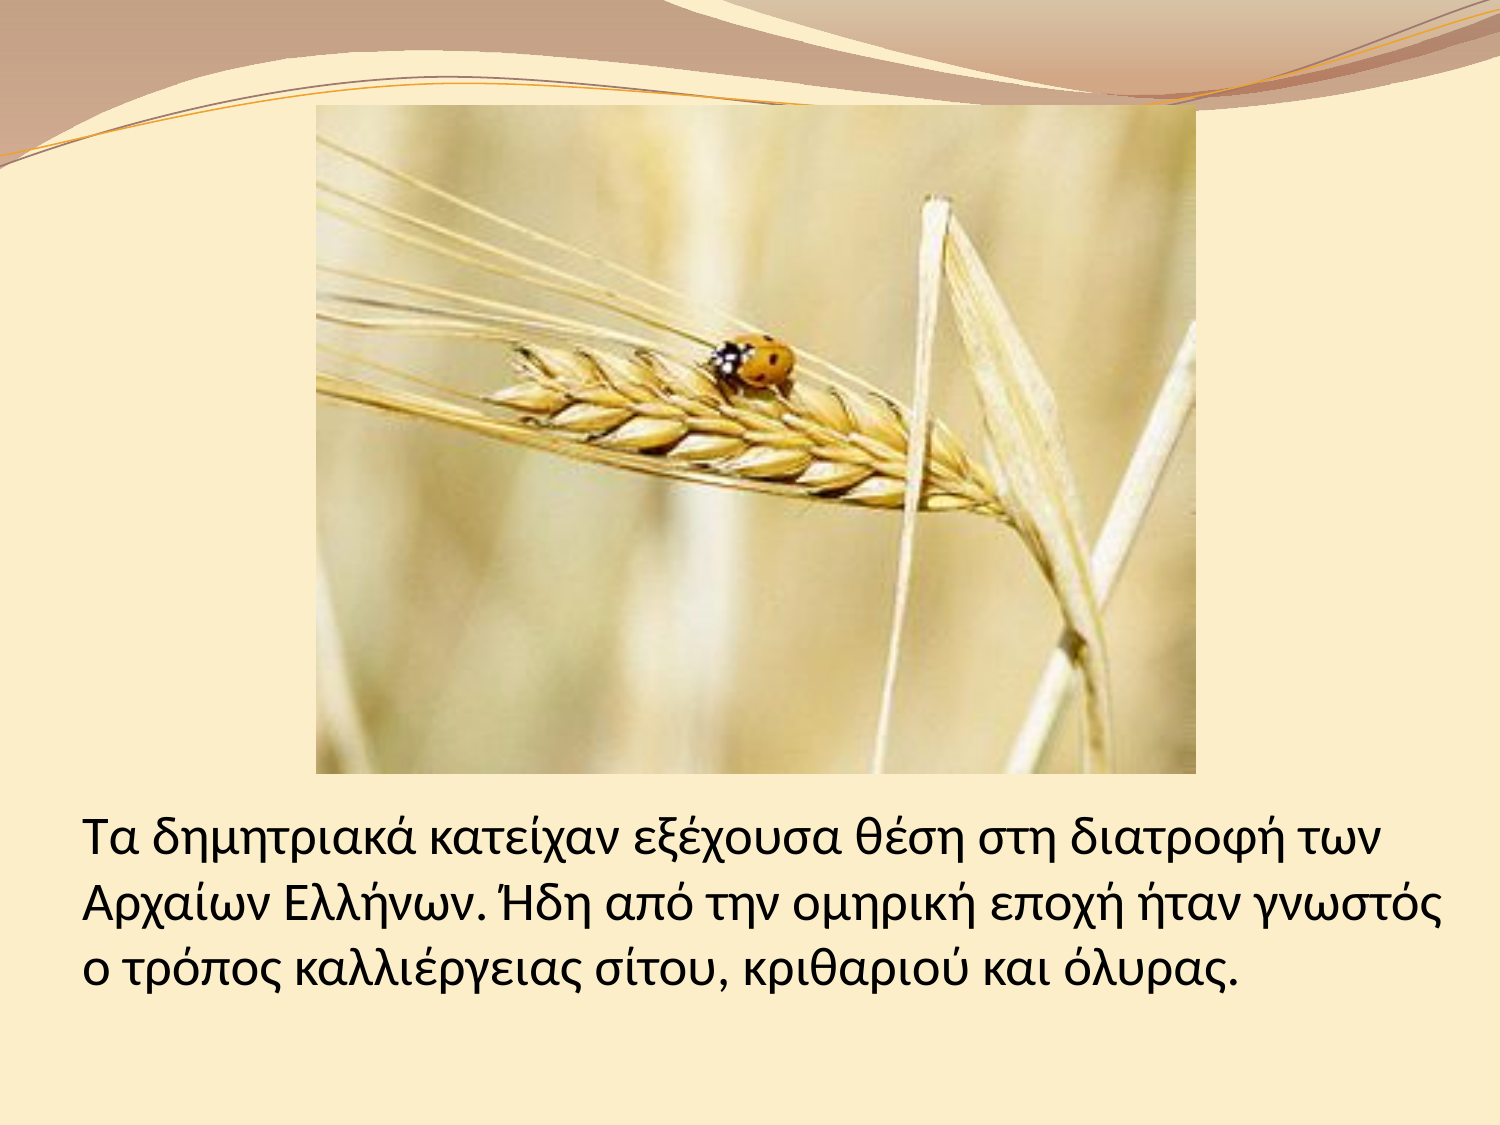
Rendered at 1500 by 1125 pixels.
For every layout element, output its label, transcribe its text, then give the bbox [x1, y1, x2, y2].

title Τα δημητριακά κατείχαν εξέχουσα θέση στη διατροφή των Αρχαίων Ελλήνων. Ήδη από την ομηρική εποχή ήταν γνωστός ο τρόπος καλλιέργειας σίτου, κριθαριού και όλυρας. [82, 773, 1456, 1055]
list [316, 105, 1196, 774]
